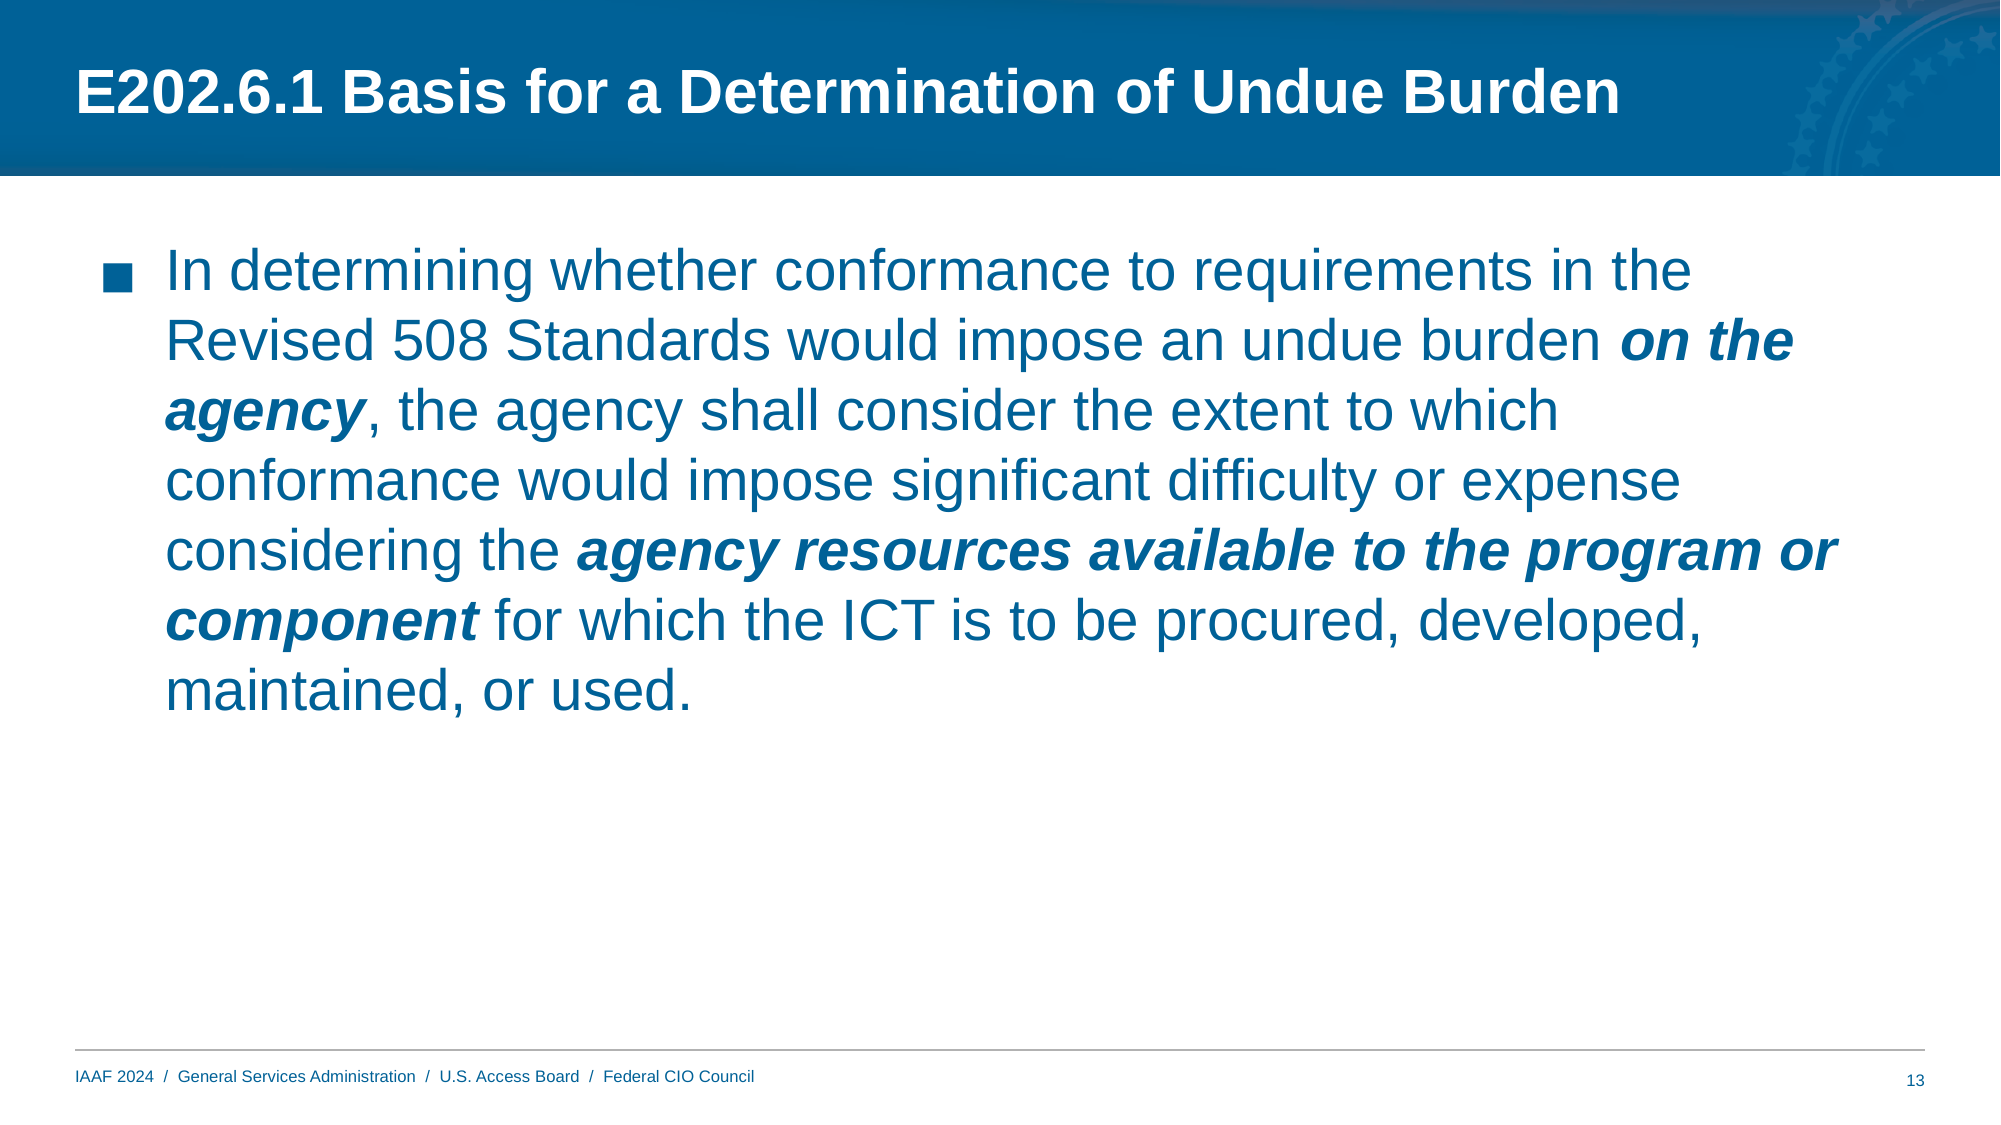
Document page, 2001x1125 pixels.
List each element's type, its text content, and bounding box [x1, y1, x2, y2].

list In determining whether conformance to requirements in the Revised 508 Standards would impose an undue burden on the agency, the agency shall consider the extent to which conformance would impose significant difficulty or expense considering the agency resources available to the program or component for which the ICT is to be procured, developed, maintained, or used. [75, 224, 1925, 1035]
picture [0, 168, 666, 176]
title E202.6.1 Basis for a Determination of Undue Burden [75, 52, 1800, 128]
slide_number 13 [1880, 1065, 1925, 1095]
picture [0, 0, 2000, 176]
